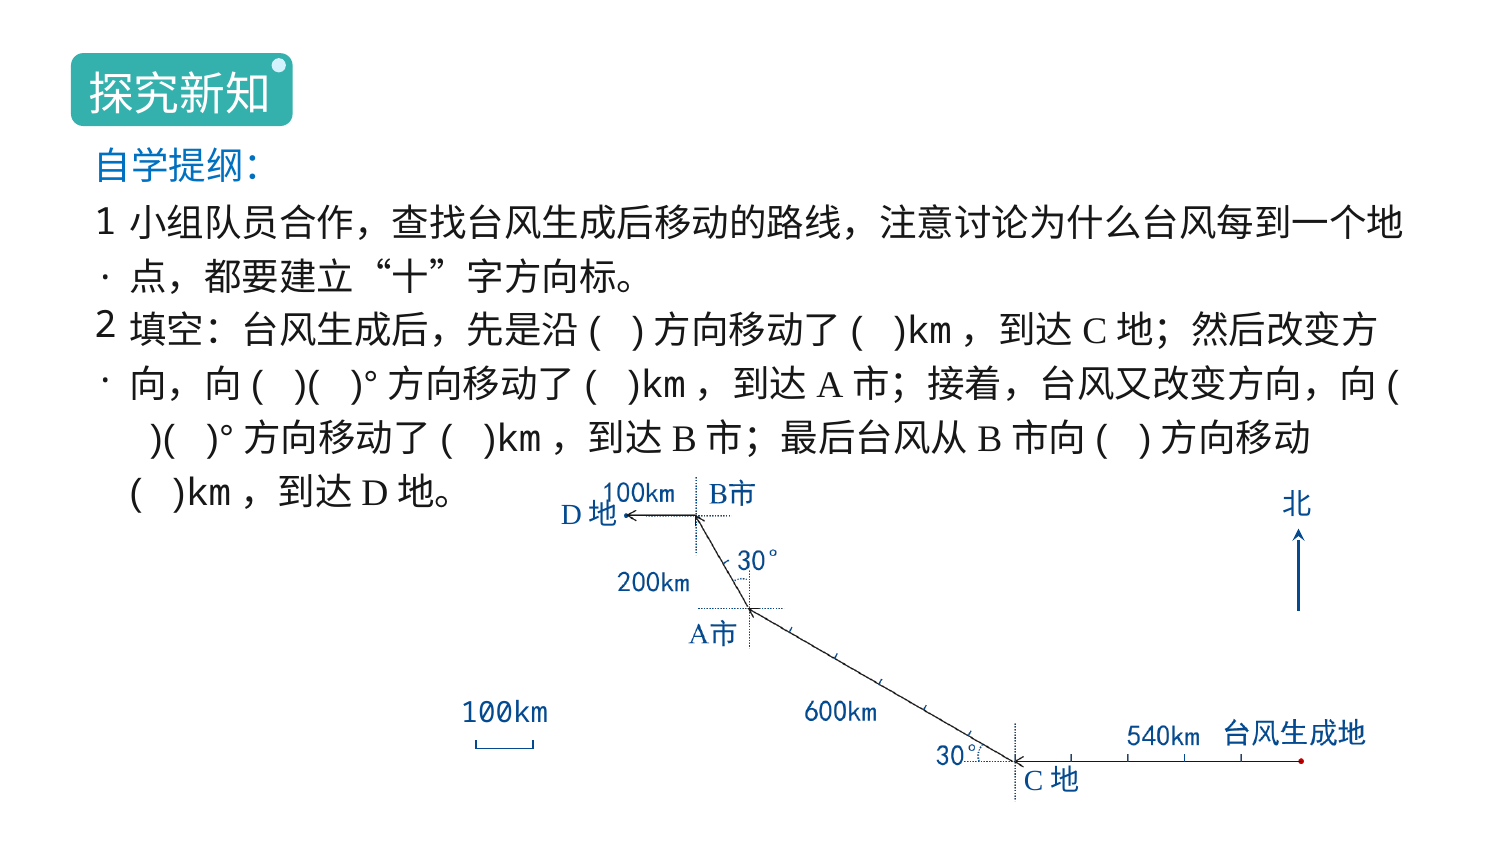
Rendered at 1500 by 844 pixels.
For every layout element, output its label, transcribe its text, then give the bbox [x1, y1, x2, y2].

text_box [475, 739, 534, 749]
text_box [70, 53, 314, 126]
text_box 100km [445, 686, 563, 736]
picture [584, 463, 1390, 802]
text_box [1268, 477, 1349, 611]
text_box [78, 125, 1421, 572]
